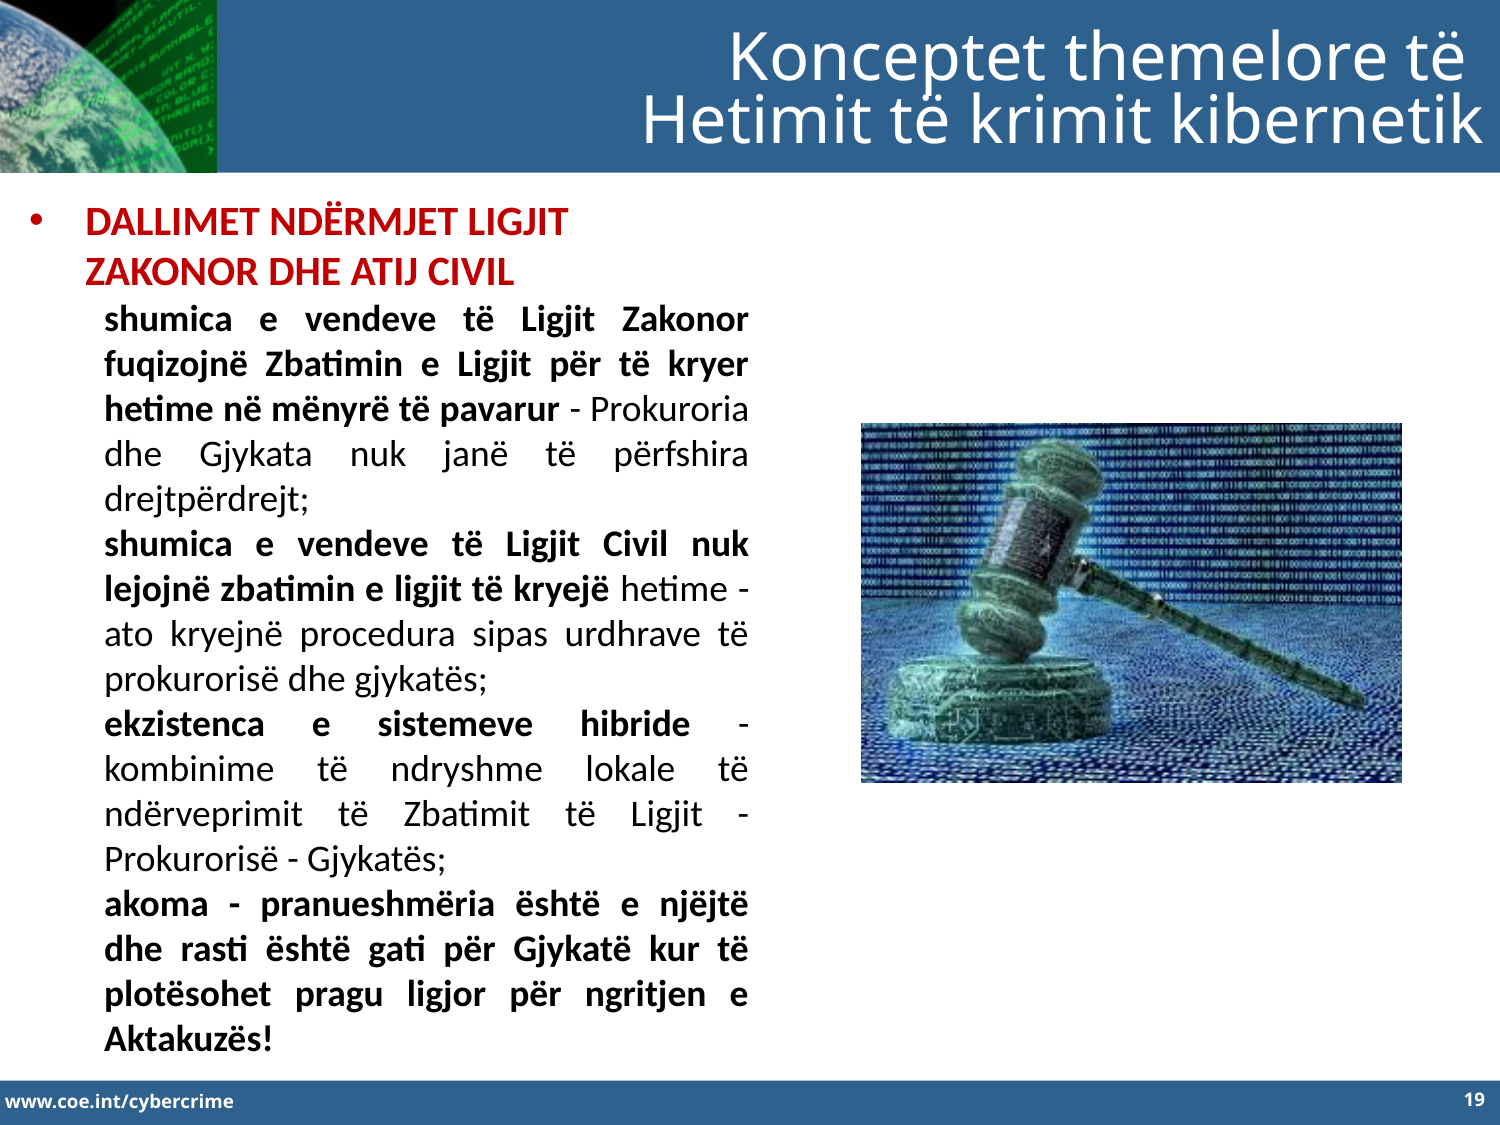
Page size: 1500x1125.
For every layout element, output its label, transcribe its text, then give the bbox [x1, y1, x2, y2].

slide_number 19 [1149, 1079, 1500, 1125]
picture [861, 423, 1402, 783]
text_box DALLIMET NDËRMJET LIGJIT ZAKONOR DHE ATIJ CIVIL shumica e vendeve të Ligjit Zakonor fuqizojnë Zbatimin e Ligjit për të kryer hetime në mënyrë të pavarur - Prokuroria dhe Gjykata nuk janë të përfshira drejtpërdrejt; shumica e vendeve të Ligjit Civil nuk lejojnë zbatimin e ligjit të kryejë hetime - ato kryejnë procedura sipas urdhrave të prokurorisë dhe gjykatës; ekzistenca e sistemeve hibride - kombinime të ndryshme lokale të ndërveprimit të Zbatimit të Ligjit - Prokurorisë - Gjykatës; akoma - pranueshmëria është e njëjtë dhe rasti është gati për Gjykatë kur të plotësohet pragu ligjor për ngritjen e Aktakuzës! [14, 186, 765, 1067]
text_box Konceptet themelore të Hetimit të krimit kibernetik [359, 16, 1500, 169]
picture [0, 1, 217, 173]
